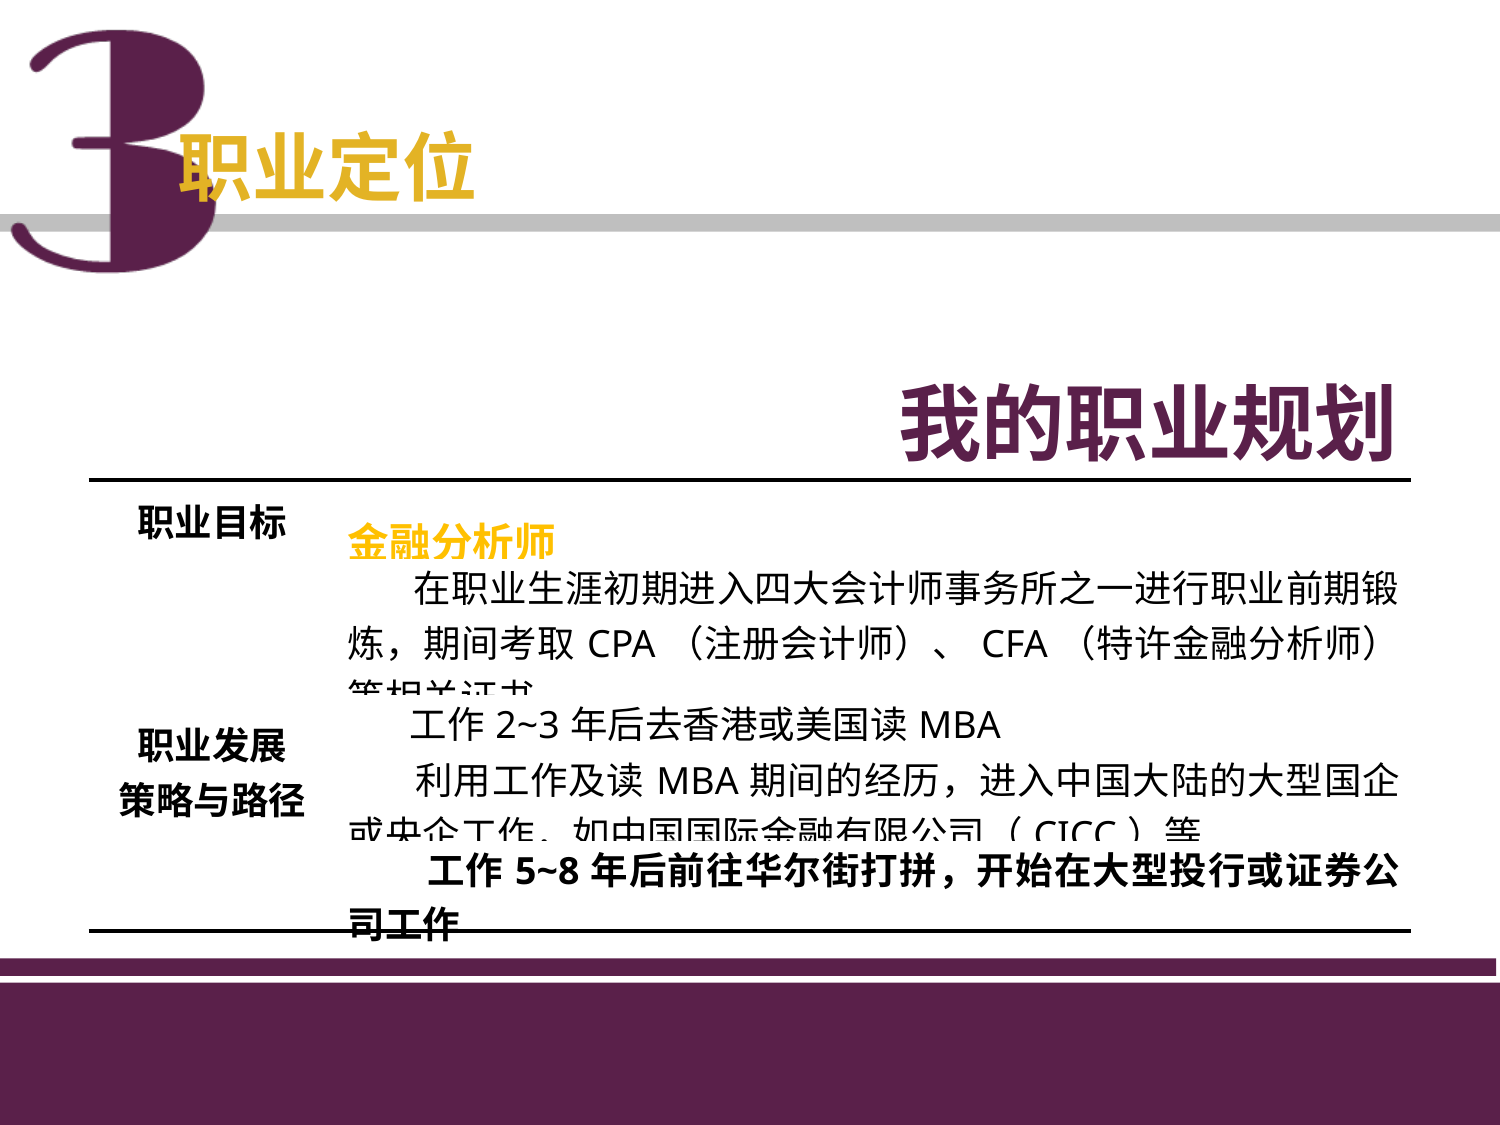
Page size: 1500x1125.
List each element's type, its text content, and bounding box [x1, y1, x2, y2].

text_box 我的职业规划 [883, 363, 1413, 479]
text_box [0, 956, 1498, 978]
text_box [0, 981, 1500, 1125]
text_box 职业定位 [253, 113, 538, 219]
picture [0, 0, 249, 295]
table_header 金融分析师 [337, 482, 1411, 559]
table_cell 工作5~8年后前往华尔街打拼，开始在大型投行或证券公司工作 [337, 841, 1411, 929]
table_cell 工作2~3年后去香港或美国读MBA [337, 695, 1411, 751]
table_cell 利用工作及读MBA期间的经历，进入中国大陆的大型国企或央企工作，如中国国际金融有限公司（CICC）等 [337, 751, 1411, 841]
text_box [253, 212, 1500, 234]
table_cell 职业发展 策略与路径 [89, 559, 337, 929]
table_cell 在职业生涯初期进入四大会计师事务所之一进行职业前期锻炼，期间考取CPA（注册会计师）、CFA（特许金融分析师）等相关证书 [337, 559, 1411, 695]
table_header 职业目标 [89, 482, 337, 559]
